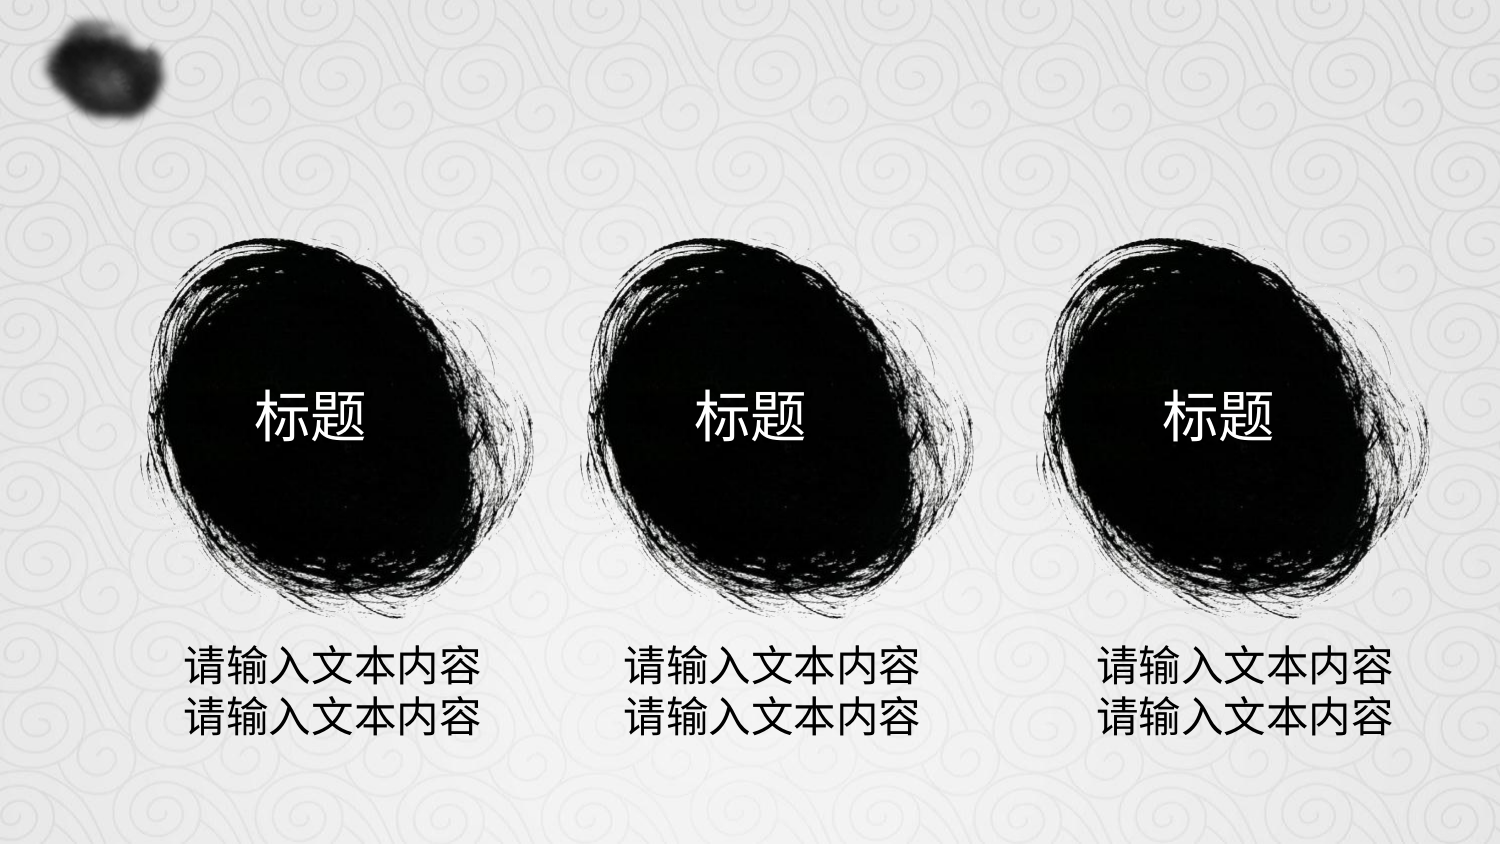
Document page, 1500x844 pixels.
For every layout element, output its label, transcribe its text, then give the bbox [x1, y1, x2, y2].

text_box 请输入文本内容 请输入文本内容 [609, 661, 1003, 749]
text_box 请输入文本内容 请输入文本内容 [1081, 631, 1475, 749]
text_box 请输入文本内容 请输入文本内容 [169, 661, 563, 749]
picture [0, 0, 1500, 844]
